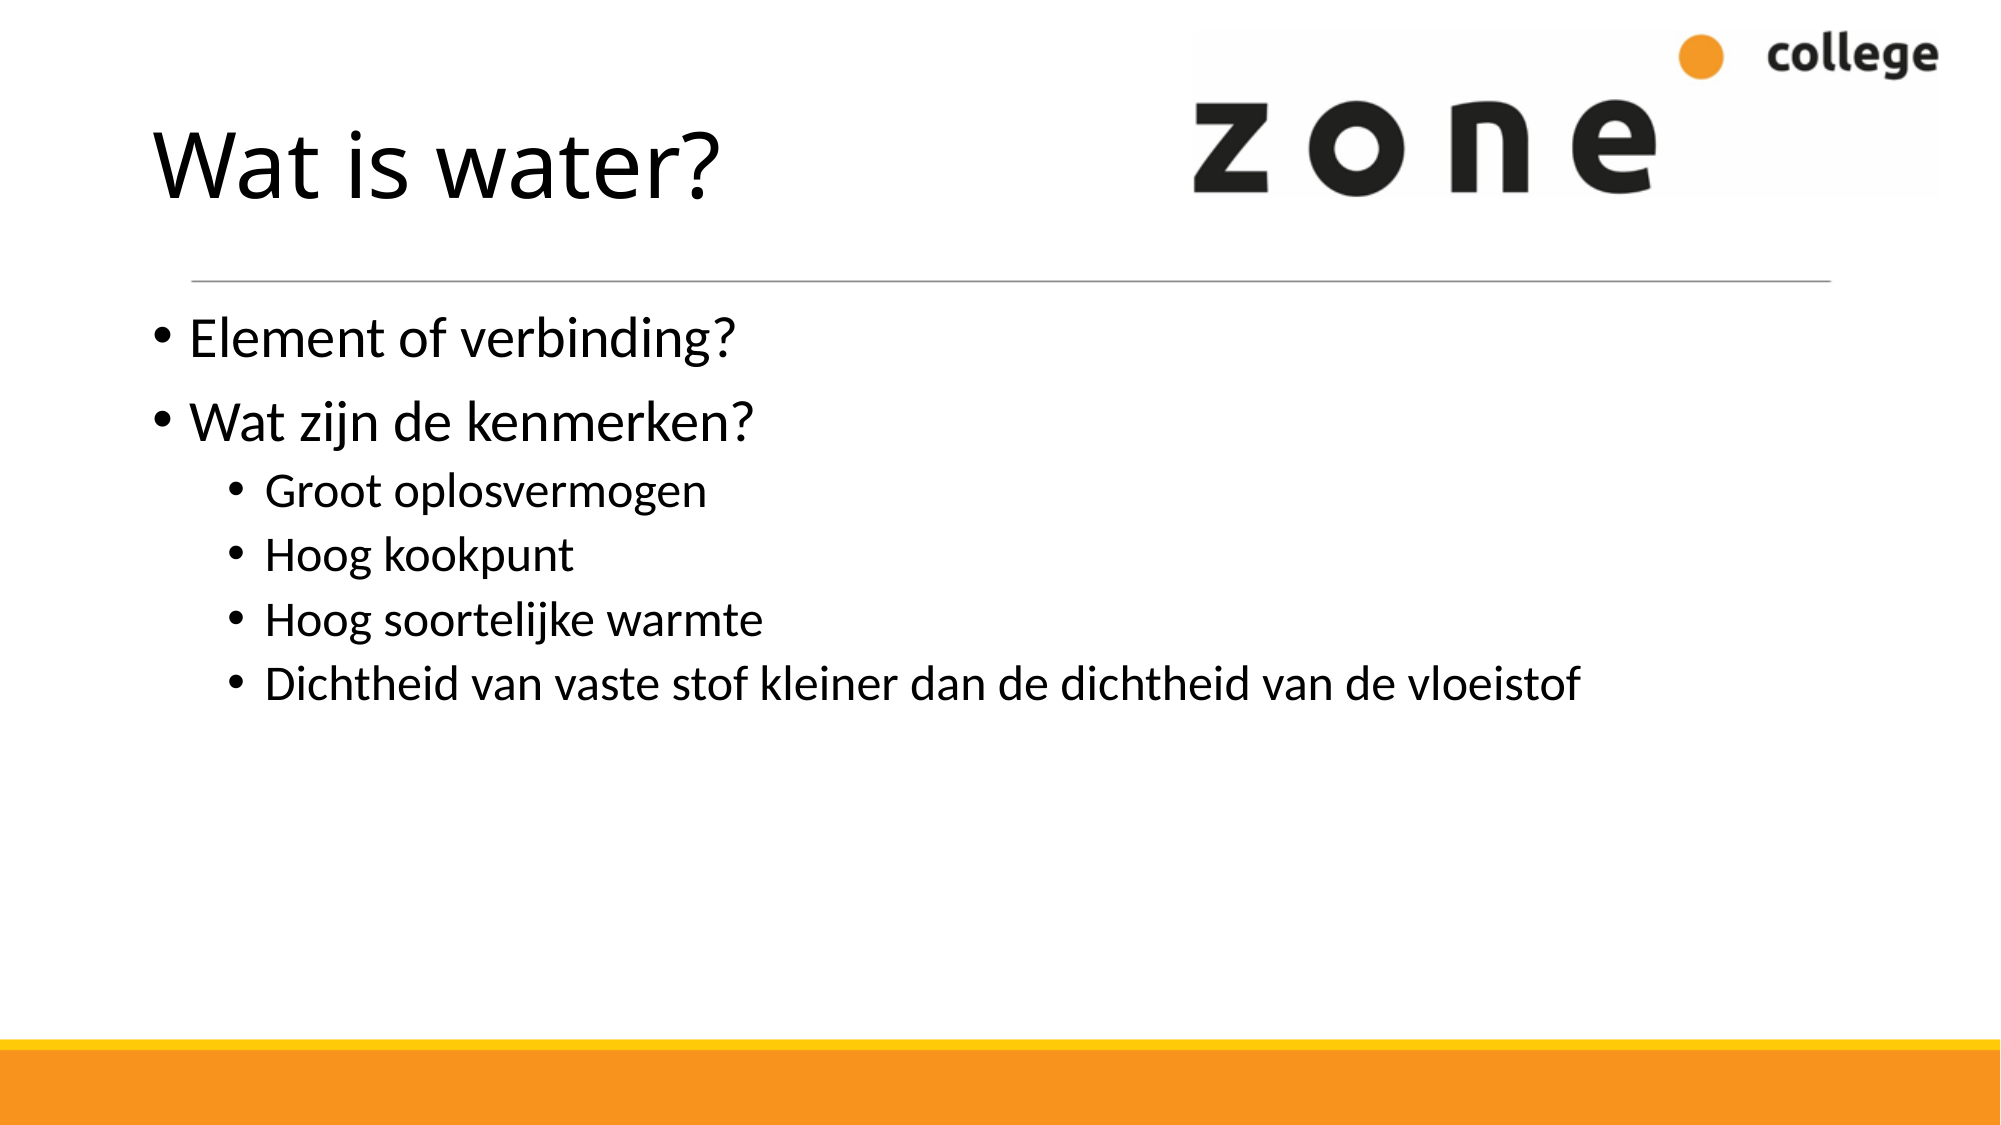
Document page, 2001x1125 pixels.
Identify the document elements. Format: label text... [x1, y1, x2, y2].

title Wat is water? [137, 59, 1863, 278]
list Element of verbinding? Wat zijn de kenmerken? Groot oplosvermogen Hoog kookpunt Hoog soortelijke warmte Dichtheid van vaste stof kleiner dan de dichtheid van de vloeistof [137, 299, 1863, 1014]
picture [0, 0, 2001, 1125]
